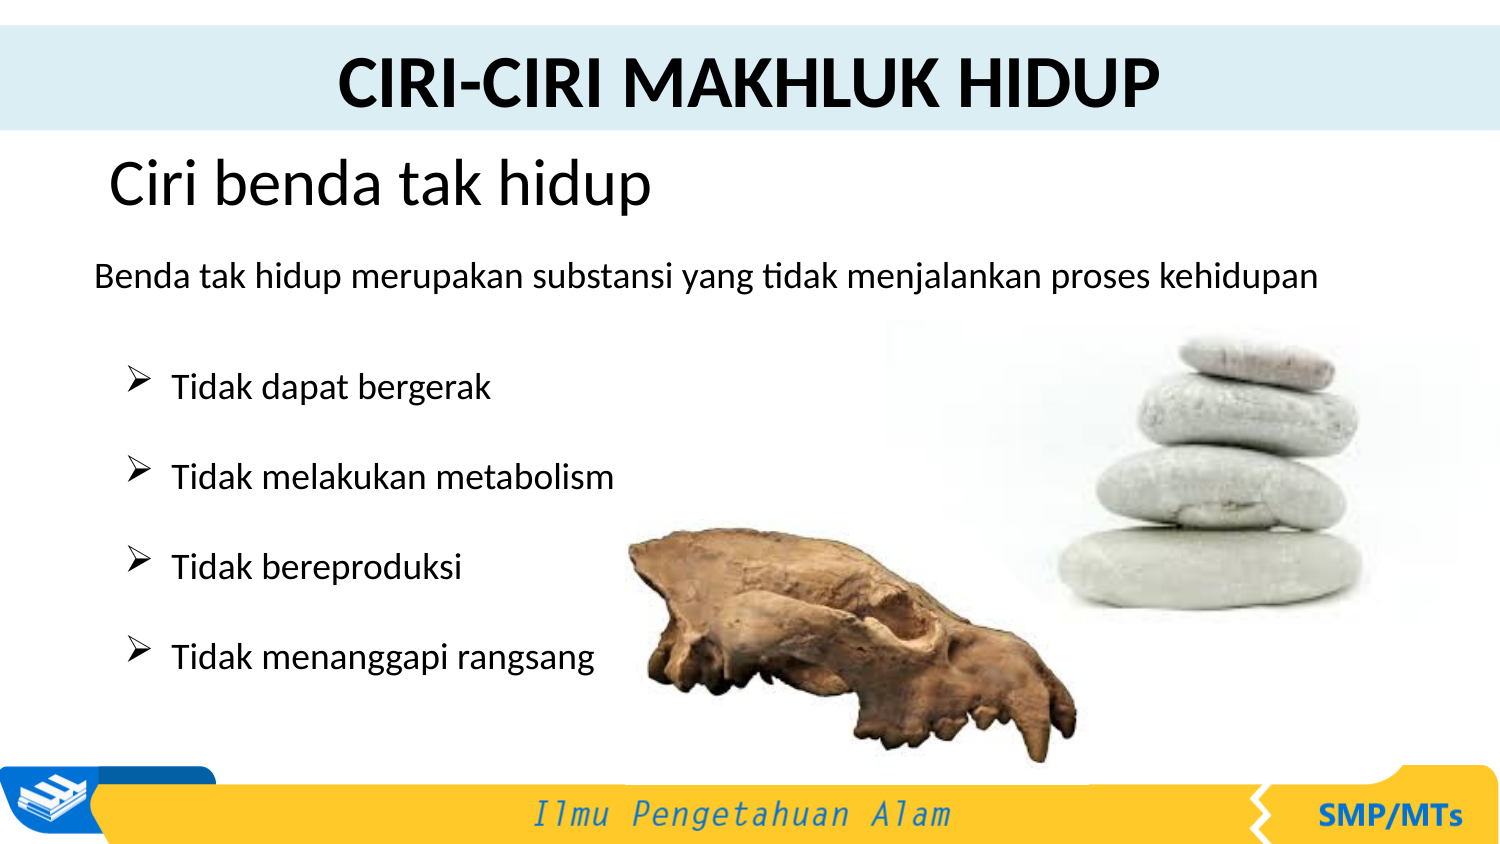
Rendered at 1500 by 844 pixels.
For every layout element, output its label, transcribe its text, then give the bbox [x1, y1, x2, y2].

text_box Ciri benda tak hidup [94, 131, 669, 227]
text_box CIRI-CIRI MAKHLUK HIDUP [0, 25, 1500, 131]
text_box Tidak dapat bergerak Tidak melakukan metabolism Tidak bereproduksi Tidak menanggapi rangsang [88, 323, 684, 715]
picture [0, 227, 1500, 844]
text_box Benda tak hidup merupakan substansi yang tidak menjalankan proses kehidupan [72, 225, 885, 322]
